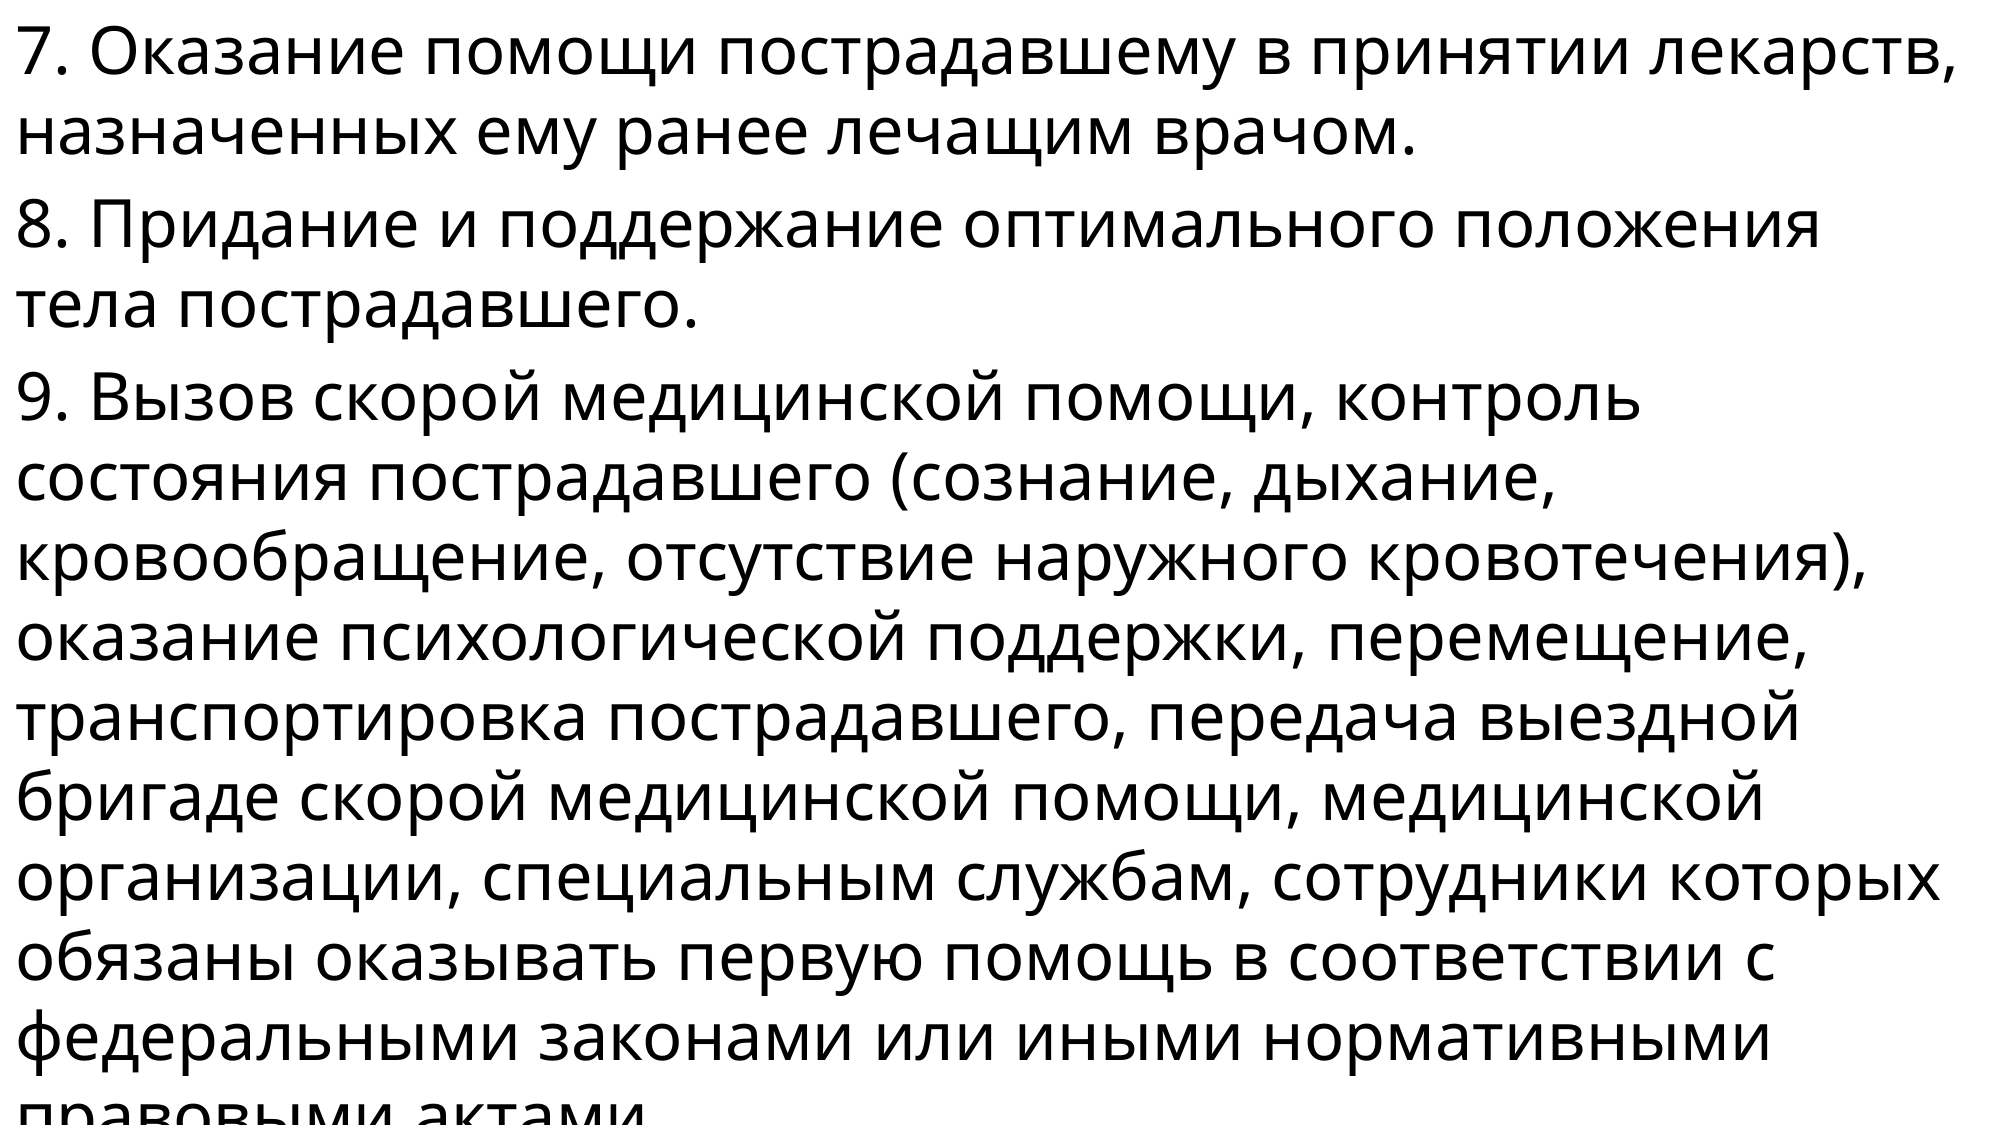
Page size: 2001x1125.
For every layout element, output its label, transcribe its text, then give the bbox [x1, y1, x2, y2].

list 7. Оказание помощи пострадавшему в принятии лекарств, назначенных ему ранее лечащим врачом. 8. Придание и поддержание оптимального положения тела пострадавшего. 9. Вызов скорой медицинской помощи, контроль состояния пострадавшего (сознание, дыхание, кровообращение, отсутствие наружного кровотечения), оказание психологической поддержки, перемещение, транспортировка пострадавшего, передача выездной бригаде скорой медицинской помощи, медицинской организации, специальным службам, сотрудники которых обязаны оказывать первую помощь в соответствии с федеральными законами или иными нормативными правовыми актами. [0, 0, 2000, 1125]
